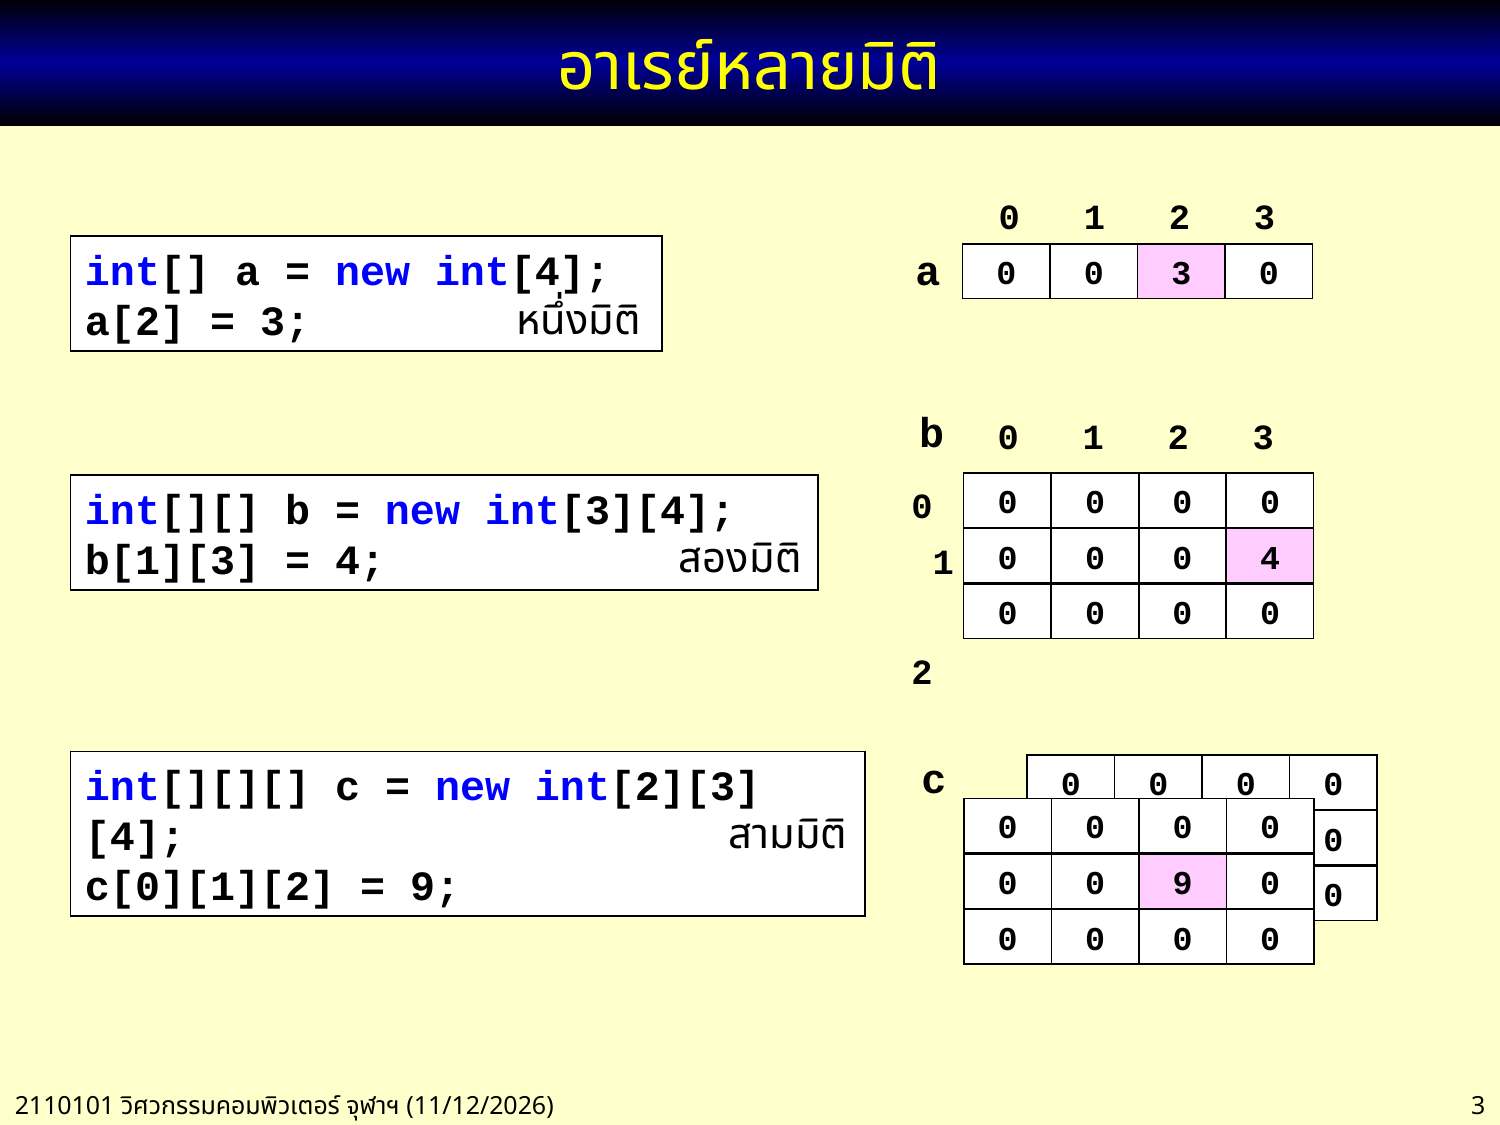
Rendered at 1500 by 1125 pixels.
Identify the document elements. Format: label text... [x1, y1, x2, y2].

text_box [874, 186, 1313, 302]
title อาเรย์หลายมิติ [0, 0, 1500, 126]
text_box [70, 475, 819, 592]
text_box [70, 235, 663, 353]
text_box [70, 750, 866, 868]
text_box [887, 397, 1317, 647]
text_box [896, 744, 1378, 967]
